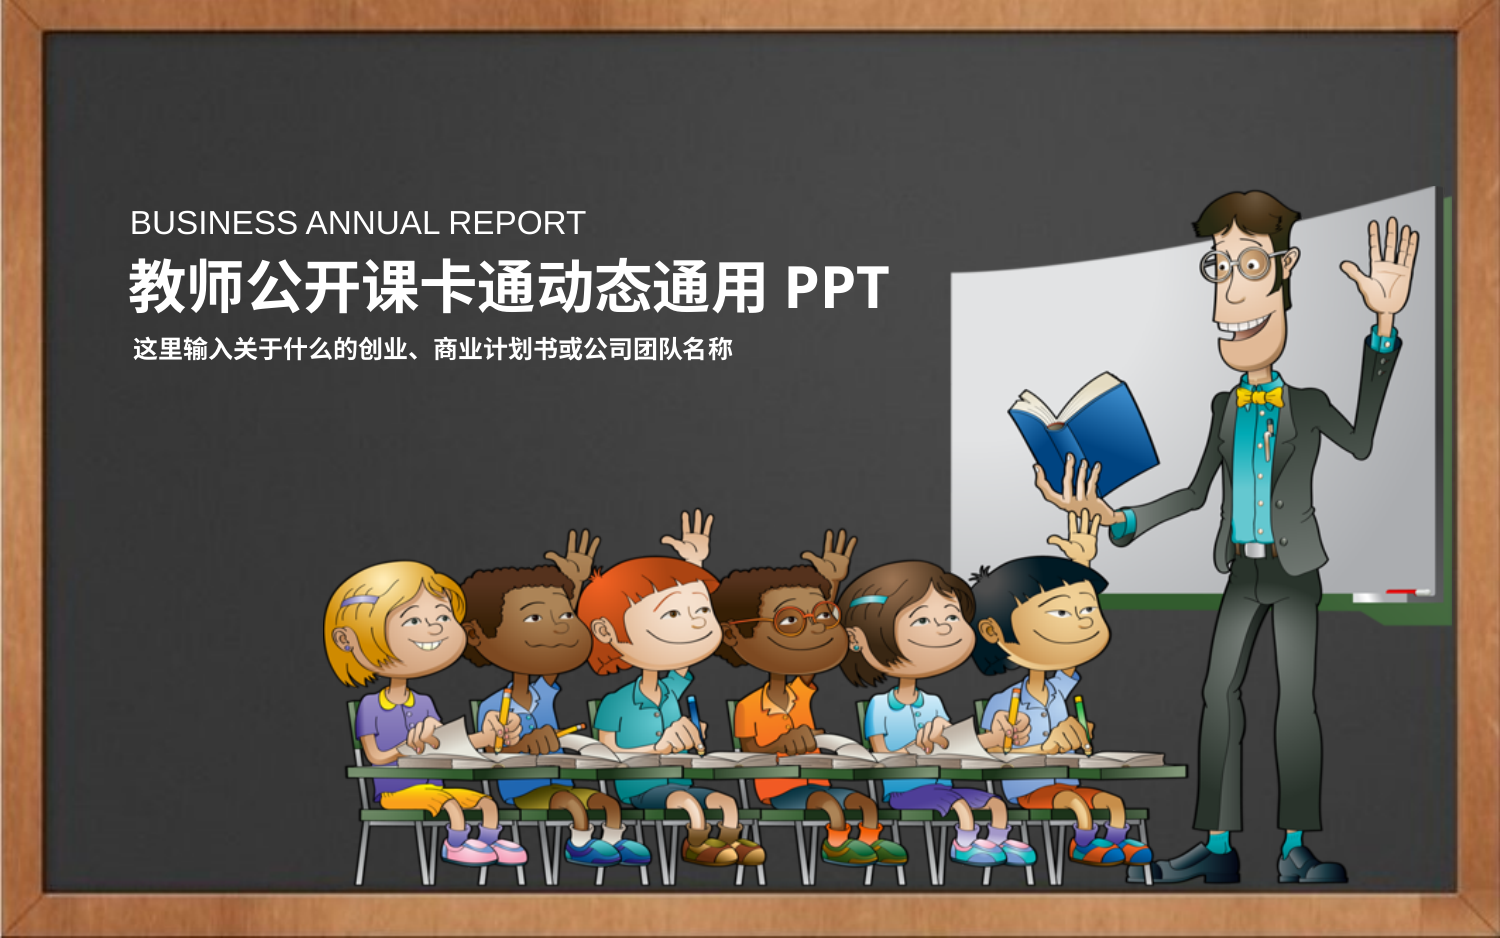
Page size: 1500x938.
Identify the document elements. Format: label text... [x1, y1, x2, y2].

text_box 这里输入关于什么的创业、商业计划书或公司团队名称 [133, 333, 318, 364]
text_box BUSINESS ANNUAL REPORT [115, 194, 318, 249]
text_box 教师公开课卡通动态通用PPT [113, 242, 318, 328]
picture [0, 0, 1500, 938]
